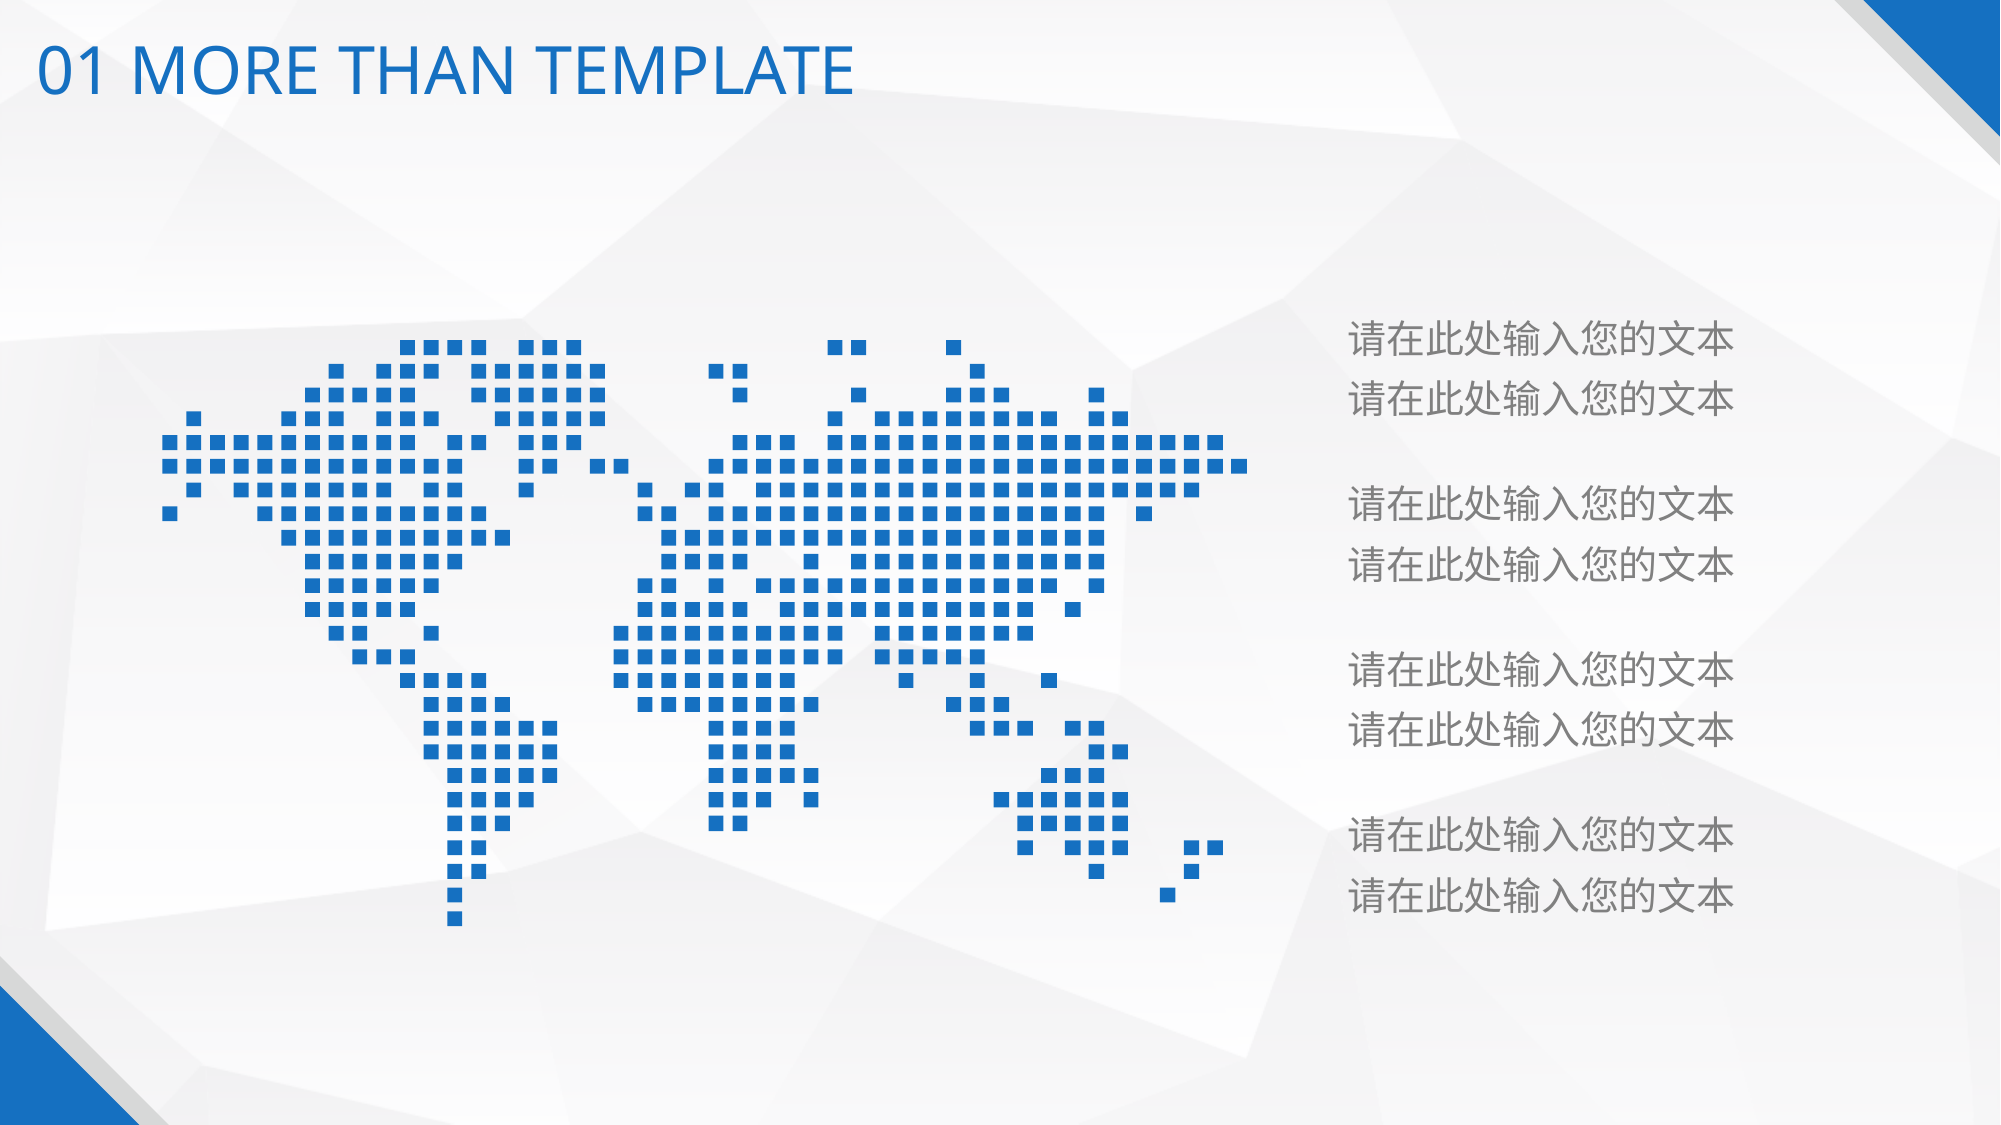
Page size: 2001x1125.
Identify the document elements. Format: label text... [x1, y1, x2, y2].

text_box [1017, 602, 1033, 617]
text_box [305, 553, 320, 570]
text_box [494, 387, 510, 403]
text_box [542, 458, 558, 474]
text_box [684, 602, 700, 617]
text_box [732, 363, 748, 379]
text_box [922, 411, 938, 427]
text_box [542, 768, 558, 783]
text_box [661, 529, 677, 546]
text_box [328, 625, 344, 641]
text_box [328, 387, 344, 403]
text_box [281, 411, 297, 427]
text_box [1088, 458, 1105, 474]
text_box [661, 625, 677, 641]
text_box [305, 578, 320, 593]
text_box [756, 625, 772, 641]
text_box [684, 553, 700, 570]
text_box [1088, 553, 1105, 570]
text_box [376, 435, 392, 451]
text_box [1112, 744, 1128, 760]
text_box [328, 363, 344, 379]
text_box [447, 458, 463, 474]
text_box [708, 553, 724, 570]
text_box [589, 363, 605, 379]
text_box [1041, 529, 1057, 546]
text_box [1088, 792, 1105, 808]
text_box [708, 363, 724, 379]
text_box [993, 553, 1010, 570]
text_box [542, 387, 558, 403]
text_box [352, 435, 368, 451]
text_box [518, 482, 534, 498]
text_box [471, 840, 487, 856]
text_box [518, 435, 534, 451]
text_box [518, 387, 534, 403]
text_box [1017, 506, 1033, 522]
text_box [542, 435, 558, 451]
text_box [922, 578, 938, 593]
text_box [922, 625, 938, 641]
text_box [874, 625, 890, 641]
text_box [637, 625, 653, 641]
text_box [851, 482, 867, 498]
text_box [494, 529, 510, 546]
text_box [732, 697, 748, 712]
text_box [827, 340, 843, 356]
text_box [993, 506, 1010, 522]
text_box [1064, 482, 1081, 498]
text_box [566, 411, 582, 427]
text_box [874, 529, 890, 546]
text_box [732, 553, 748, 570]
text_box [162, 435, 178, 451]
text_box [874, 506, 890, 522]
text_box [993, 720, 1010, 736]
text_box [993, 482, 1010, 498]
text_box [1088, 411, 1105, 427]
text_box [518, 340, 534, 356]
text_box [1017, 553, 1033, 570]
text_box [969, 482, 985, 498]
text_box [779, 458, 795, 474]
text_box [732, 720, 748, 736]
text_box [874, 435, 890, 451]
text_box [684, 697, 700, 712]
text_box [969, 387, 985, 403]
text_box [898, 649, 914, 665]
text_box [400, 363, 415, 379]
text_box [993, 387, 1010, 403]
text_box [423, 482, 439, 498]
text_box [471, 506, 487, 522]
text_box [1041, 792, 1057, 808]
text_box [851, 602, 867, 617]
text_box [352, 458, 368, 474]
text_box [494, 697, 510, 712]
text_box [352, 578, 368, 593]
text_box [1064, 458, 1081, 474]
text_box [1041, 553, 1057, 570]
text_box [376, 553, 392, 570]
text_box [708, 720, 724, 736]
text_box [400, 602, 415, 617]
text_box [779, 435, 795, 451]
text_box [376, 649, 392, 665]
text_box [1088, 744, 1105, 760]
text_box 请在此处输入您的文本 请在此处输入您的文本 [1322, 458, 1761, 595]
text_box [1041, 482, 1057, 498]
text_box [376, 363, 392, 379]
text_box [542, 411, 558, 427]
text_box [1041, 673, 1057, 688]
text_box [613, 625, 629, 641]
text_box [471, 815, 487, 832]
text_box [827, 625, 843, 641]
text_box [779, 673, 795, 688]
text_box [922, 506, 938, 522]
text_box [708, 815, 724, 832]
text_box [400, 649, 415, 665]
text_box [447, 863, 463, 879]
text_box [471, 768, 487, 783]
text_box [779, 602, 795, 617]
text_box [186, 458, 202, 474]
text_box [708, 768, 724, 783]
text_box [993, 458, 1010, 474]
text_box [471, 697, 487, 712]
text_box [1041, 411, 1057, 427]
text_box [494, 815, 510, 832]
text_box [376, 411, 392, 427]
text_box [637, 649, 653, 665]
text_box [756, 792, 772, 808]
text_box [281, 435, 297, 451]
text_box [1064, 720, 1081, 736]
text_box [257, 435, 273, 451]
text_box [1064, 553, 1081, 570]
text_box [305, 435, 320, 451]
text_box [423, 697, 439, 712]
text_box [993, 529, 1010, 546]
text_box [1112, 458, 1128, 474]
text_box [637, 673, 653, 688]
text_box [969, 625, 985, 641]
text_box [376, 529, 392, 546]
text_box [851, 458, 867, 474]
text_box [1041, 506, 1057, 522]
text_box [708, 482, 724, 498]
text_box [637, 578, 653, 593]
text_box [471, 435, 487, 451]
text_box [637, 506, 653, 522]
text_box [352, 625, 368, 641]
text_box [494, 411, 510, 427]
text_box [352, 387, 368, 403]
text_box [946, 458, 962, 474]
text_box [993, 602, 1010, 617]
text_box [898, 435, 914, 451]
text_box [613, 673, 629, 688]
text_box [946, 482, 962, 498]
text_box [874, 553, 890, 570]
text_box 请在此处输入您的文本 请在此处输入您的文本 [1322, 789, 1761, 926]
text_box [851, 553, 867, 570]
text_box [400, 529, 415, 546]
text_box [1159, 887, 1176, 903]
text_box [1041, 435, 1057, 451]
text_box [898, 529, 914, 546]
text_box [732, 625, 748, 641]
text_box [946, 411, 962, 427]
text_box [946, 649, 962, 665]
text_box [756, 506, 772, 522]
text_box [993, 792, 1010, 808]
text_box [162, 458, 178, 474]
text_box [708, 458, 724, 474]
text_box [1064, 815, 1081, 832]
text_box [1088, 768, 1105, 783]
text_box [1088, 720, 1105, 736]
text_box [946, 506, 962, 522]
text_box [1088, 578, 1105, 593]
text_box [779, 649, 795, 665]
text_box [779, 578, 795, 593]
text_box [471, 363, 487, 379]
text_box [162, 506, 178, 522]
text_box [708, 673, 724, 688]
text_box [494, 720, 510, 736]
text_box [1159, 435, 1176, 451]
text_box [376, 602, 392, 617]
text_box [471, 387, 487, 403]
text_box [969, 720, 985, 736]
text_box [946, 578, 962, 593]
text_box [946, 340, 962, 356]
text_box [684, 673, 700, 688]
text_box [756, 768, 772, 783]
text_box [1017, 411, 1033, 427]
text_box [423, 578, 439, 593]
text_box [1183, 840, 1200, 856]
text_box [328, 602, 344, 617]
text_box [874, 649, 890, 665]
text_box [1017, 458, 1033, 474]
text_box [1017, 625, 1033, 641]
text_box [1017, 578, 1033, 593]
text_box [447, 482, 463, 498]
text_box [922, 458, 938, 474]
text_box [1207, 435, 1223, 451]
text_box [494, 363, 510, 379]
text_box [400, 435, 415, 451]
text_box [494, 792, 510, 808]
text_box [1017, 840, 1033, 856]
text_box [305, 458, 320, 474]
text_box [946, 697, 962, 712]
text_box [518, 363, 534, 379]
text_box [1017, 435, 1033, 451]
text_box [471, 340, 487, 356]
text_box [708, 649, 724, 665]
text_box [993, 411, 1010, 427]
text_box [566, 363, 582, 379]
text_box [803, 792, 819, 808]
text_box [400, 673, 415, 688]
text_box [661, 697, 677, 712]
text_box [1834, 0, 2000, 166]
text_box [993, 625, 1010, 641]
text_box [827, 458, 843, 474]
text_box [471, 673, 487, 688]
text_box [328, 482, 344, 498]
text_box [803, 697, 819, 712]
text_box [756, 482, 772, 498]
text_box [257, 506, 273, 522]
text_box [1088, 815, 1105, 832]
text_box [851, 340, 867, 356]
text_box [328, 458, 344, 474]
text_box [803, 768, 819, 783]
text_box [732, 387, 748, 403]
text_box [898, 482, 914, 498]
text_box [637, 602, 653, 617]
text_box [898, 602, 914, 617]
text_box [661, 602, 677, 617]
text_box [376, 387, 392, 403]
text_box [969, 602, 985, 617]
text_box [471, 863, 487, 879]
text_box [186, 411, 202, 427]
text_box [305, 506, 320, 522]
text_box [732, 744, 748, 760]
text_box [328, 553, 344, 570]
text_box 01 MORE THAN TEMPLATE [3, 20, 891, 115]
text_box [1088, 482, 1105, 498]
text_box [423, 411, 439, 427]
text_box [257, 458, 273, 474]
text_box [1017, 792, 1033, 808]
text_box [305, 529, 320, 546]
text_box [779, 744, 795, 760]
text_box [423, 340, 439, 356]
text_box [851, 435, 867, 451]
text_box [447, 435, 463, 451]
text_box [186, 435, 202, 451]
text_box [281, 482, 297, 498]
text_box [566, 435, 582, 451]
text_box [756, 578, 772, 593]
text_box [423, 529, 439, 546]
text_box [447, 792, 463, 808]
text_box [898, 553, 914, 570]
text_box [281, 506, 297, 522]
text_box [803, 602, 819, 617]
text_box [779, 625, 795, 641]
text_box [305, 411, 320, 427]
text_box [376, 482, 392, 498]
text_box [661, 578, 677, 593]
text_box [589, 387, 605, 403]
text_box [305, 602, 320, 617]
text_box [400, 458, 415, 474]
text_box [1064, 768, 1081, 783]
text_box [756, 744, 772, 760]
text_box [708, 744, 724, 760]
text_box [969, 529, 985, 546]
text_box [922, 649, 938, 665]
text_box [1112, 435, 1128, 451]
text_box [1159, 458, 1176, 474]
text_box [708, 578, 724, 593]
text_box [471, 529, 487, 546]
text_box [423, 625, 439, 641]
text_box [803, 578, 819, 593]
text_box [969, 506, 985, 522]
text_box [400, 387, 415, 403]
text_box [400, 411, 415, 427]
text_box [756, 697, 772, 712]
text_box [661, 649, 677, 665]
text_box [1112, 482, 1128, 498]
text_box [946, 529, 962, 546]
text_box [542, 363, 558, 379]
text_box [874, 411, 890, 427]
text_box [756, 529, 772, 546]
text_box [400, 553, 415, 570]
text_box [708, 792, 724, 808]
text_box [1064, 435, 1081, 451]
text_box [376, 578, 392, 593]
text_box [1064, 529, 1081, 546]
text_box [1136, 482, 1152, 498]
text_box [447, 553, 463, 570]
text_box [1017, 815, 1033, 832]
text_box [922, 553, 938, 570]
text_box [376, 506, 392, 522]
text_box [827, 649, 843, 665]
text_box [613, 649, 629, 665]
text_box [637, 697, 653, 712]
text_box [851, 387, 867, 403]
text_box [1088, 387, 1105, 403]
text_box [352, 506, 368, 522]
text_box [969, 649, 985, 665]
text_box [946, 387, 962, 403]
text_box [447, 673, 463, 688]
text_box [898, 578, 914, 593]
text_box [756, 673, 772, 688]
text_box [400, 340, 415, 356]
text_box [779, 768, 795, 783]
text_box [352, 553, 368, 570]
text_box [1112, 411, 1128, 427]
text_box [328, 506, 344, 522]
text_box [352, 529, 368, 546]
text_box [423, 506, 439, 522]
text_box [732, 673, 748, 688]
text_box [281, 529, 297, 546]
text_box [1041, 768, 1057, 783]
text_box [969, 578, 985, 593]
text_box [827, 602, 843, 617]
text_box 请在此处输入您的文本 请在此处输入您的文本 [1322, 292, 1761, 429]
text_box [1041, 458, 1057, 474]
text_box [423, 720, 439, 736]
text_box [946, 602, 962, 617]
text_box [756, 649, 772, 665]
text_box [1159, 482, 1176, 498]
text_box [423, 673, 439, 688]
text_box [969, 411, 985, 427]
text_box [827, 482, 843, 498]
text_box [257, 482, 273, 498]
text_box [827, 529, 843, 546]
text_box [1231, 458, 1247, 474]
text_box [1112, 840, 1128, 856]
text_box [566, 387, 582, 403]
text_box [732, 458, 748, 474]
text_box [993, 697, 1010, 712]
text_box [447, 744, 463, 760]
text_box [684, 649, 700, 665]
text_box [946, 435, 962, 451]
text_box [779, 529, 795, 546]
text_box [210, 458, 225, 474]
text_box [969, 458, 985, 474]
text_box [233, 482, 249, 498]
text_box [210, 435, 225, 451]
text_box [661, 673, 677, 688]
text_box [328, 529, 344, 546]
text_box [732, 506, 748, 522]
text_box [732, 529, 748, 546]
text_box [376, 458, 392, 474]
text_box [779, 506, 795, 522]
text_box [589, 411, 605, 427]
text_box [1112, 792, 1128, 808]
text_box [851, 529, 867, 546]
text_box [637, 482, 653, 498]
text_box [518, 411, 534, 427]
text_box [732, 649, 748, 665]
text_box [186, 482, 202, 498]
text_box [518, 768, 534, 783]
text_box [423, 744, 439, 760]
text_box [447, 815, 463, 832]
text_box [400, 506, 415, 522]
text_box [756, 458, 772, 474]
text_box [922, 529, 938, 546]
text_box [328, 578, 344, 593]
text_box [1088, 863, 1105, 879]
text_box [518, 744, 534, 760]
text_box [1088, 840, 1105, 856]
text_box [328, 411, 344, 427]
text_box [423, 363, 439, 379]
text_box [993, 435, 1010, 451]
text_box [518, 792, 534, 808]
text_box [518, 720, 534, 736]
text_box [732, 815, 748, 832]
text_box [874, 602, 890, 617]
text_box [898, 458, 914, 474]
text_box [803, 625, 819, 641]
text_box [1088, 435, 1105, 451]
text_box [1064, 506, 1081, 522]
text_box [400, 578, 415, 593]
text_box [613, 458, 629, 474]
text_box [1064, 840, 1081, 856]
text_box [1088, 506, 1105, 522]
text_box [684, 625, 700, 641]
text_box [1136, 506, 1152, 522]
text_box [566, 340, 582, 356]
text_box [305, 482, 320, 498]
text_box [661, 506, 677, 522]
text_box [732, 768, 748, 783]
text_box [946, 553, 962, 570]
text_box [447, 697, 463, 712]
text_box [305, 387, 320, 403]
text_box [708, 529, 724, 546]
text_box [494, 768, 510, 783]
text_box [803, 458, 819, 474]
text_box [969, 673, 985, 688]
text_box [661, 553, 677, 570]
text_box [447, 529, 463, 546]
text_box [518, 458, 534, 474]
text_box [803, 529, 819, 546]
text_box [1183, 435, 1200, 451]
text_box [732, 792, 748, 808]
text_box [1183, 863, 1200, 879]
text_box [898, 625, 914, 641]
text_box [542, 340, 558, 356]
text_box [969, 553, 985, 570]
text_box [1088, 529, 1105, 546]
text_box [779, 697, 795, 712]
text_box [1207, 840, 1223, 856]
text_box [874, 458, 890, 474]
text_box [1017, 482, 1033, 498]
text_box [708, 625, 724, 641]
text_box [803, 506, 819, 522]
text_box [922, 435, 938, 451]
text_box [898, 506, 914, 522]
text_box [684, 482, 700, 498]
text_box [352, 602, 368, 617]
text_box [993, 578, 1010, 593]
text_box [827, 578, 843, 593]
text_box [732, 602, 748, 617]
text_box [1017, 529, 1033, 546]
text_box [803, 482, 819, 498]
text_box [803, 553, 819, 570]
text_box [542, 744, 558, 760]
text_box [1112, 815, 1128, 832]
text_box [708, 602, 724, 617]
text_box [471, 720, 487, 736]
text_box [946, 625, 962, 641]
text_box [969, 435, 985, 451]
text_box [1017, 720, 1033, 736]
text_box [423, 458, 439, 474]
text_box [542, 720, 558, 736]
text_box [874, 578, 890, 593]
text_box [352, 482, 368, 498]
text_box [589, 458, 605, 474]
text_box [898, 411, 914, 427]
text_box [732, 435, 748, 451]
text_box [471, 744, 487, 760]
text_box [969, 697, 985, 712]
text_box [1041, 815, 1057, 832]
text_box [447, 840, 463, 856]
text_box [233, 435, 249, 451]
text_box [756, 720, 772, 736]
text_box [922, 482, 938, 498]
text_box [1183, 458, 1200, 474]
text_box [1064, 602, 1081, 617]
text_box [423, 553, 439, 570]
text_box [281, 458, 297, 474]
text_box [447, 768, 463, 783]
text_box [1207, 458, 1223, 474]
text_box [447, 720, 463, 736]
text_box [1041, 578, 1057, 593]
picture [0, 0, 2000, 1125]
text_box [447, 911, 463, 927]
text_box [447, 506, 463, 522]
text_box [827, 435, 843, 451]
text_box [447, 340, 463, 356]
text_box [969, 363, 985, 379]
text_box [874, 482, 890, 498]
text_box [494, 744, 510, 760]
text_box [447, 887, 463, 903]
text_box [328, 435, 344, 451]
text_box [1183, 482, 1200, 498]
text_box [803, 649, 819, 665]
text_box [827, 506, 843, 522]
text_box [1136, 458, 1152, 474]
text_box [233, 458, 249, 474]
text_box [922, 602, 938, 617]
text_box [827, 411, 843, 427]
text_box [851, 506, 867, 522]
text_box [756, 435, 772, 451]
text_box [779, 482, 795, 498]
text_box [1136, 435, 1152, 451]
text_box 请在此处输入您的文本 请在此处输入您的文本 [1322, 624, 1761, 760]
text_box [1064, 792, 1081, 808]
text_box [708, 506, 724, 522]
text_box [0, 956, 169, 1125]
text_box [471, 792, 487, 808]
text_box [708, 697, 724, 712]
text_box [352, 649, 368, 665]
text_box [898, 673, 914, 688]
text_box [851, 578, 867, 593]
text_box [684, 529, 700, 546]
text_box [779, 720, 795, 736]
